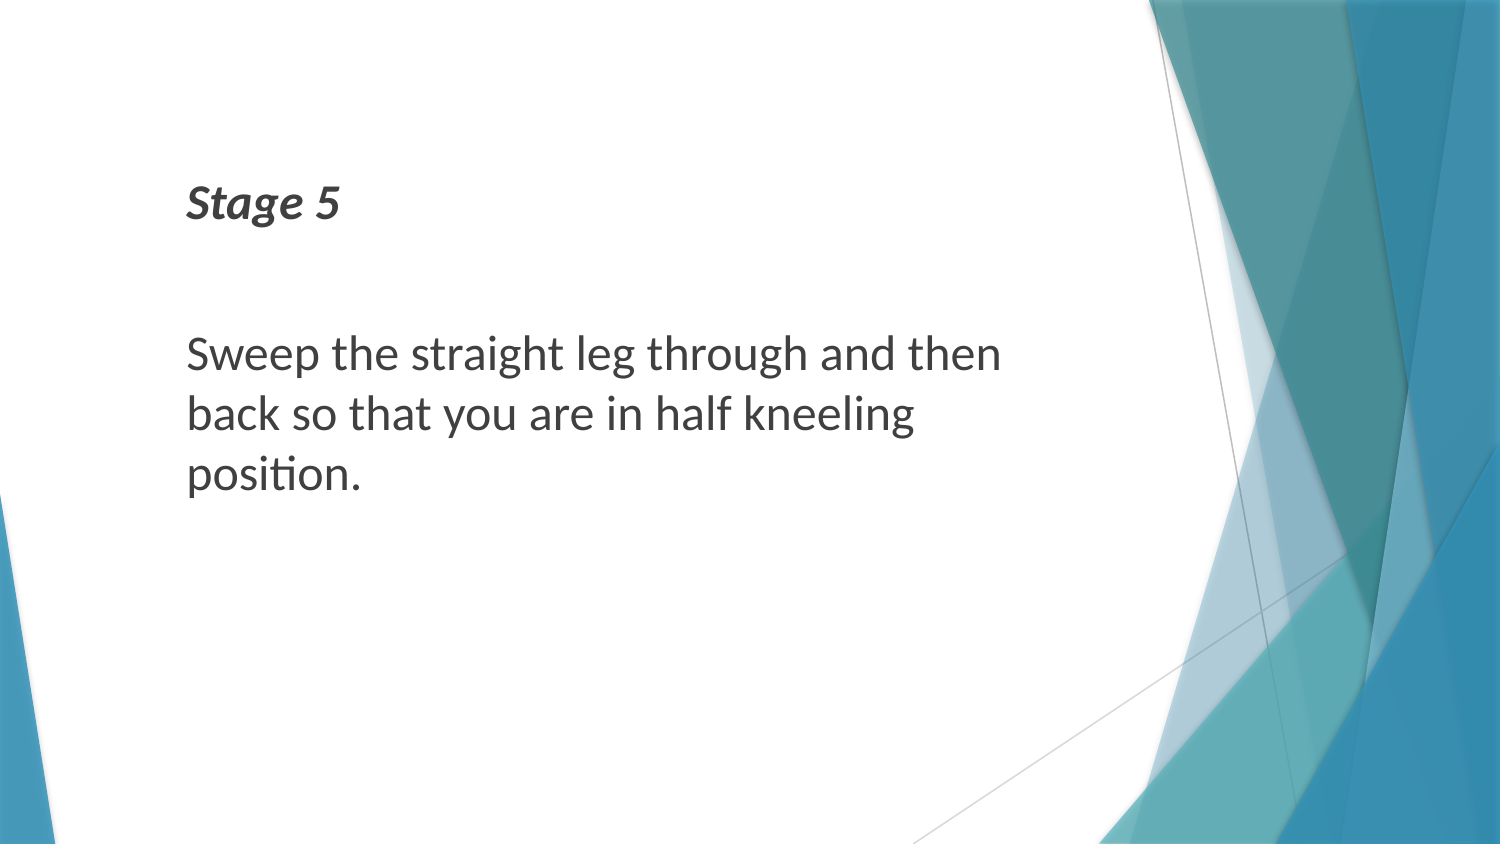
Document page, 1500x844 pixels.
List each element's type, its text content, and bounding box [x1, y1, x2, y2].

list Stage 5 Sweep the straight leg through and then back so that you are in half kneeling position. [171, 161, 1069, 682]
